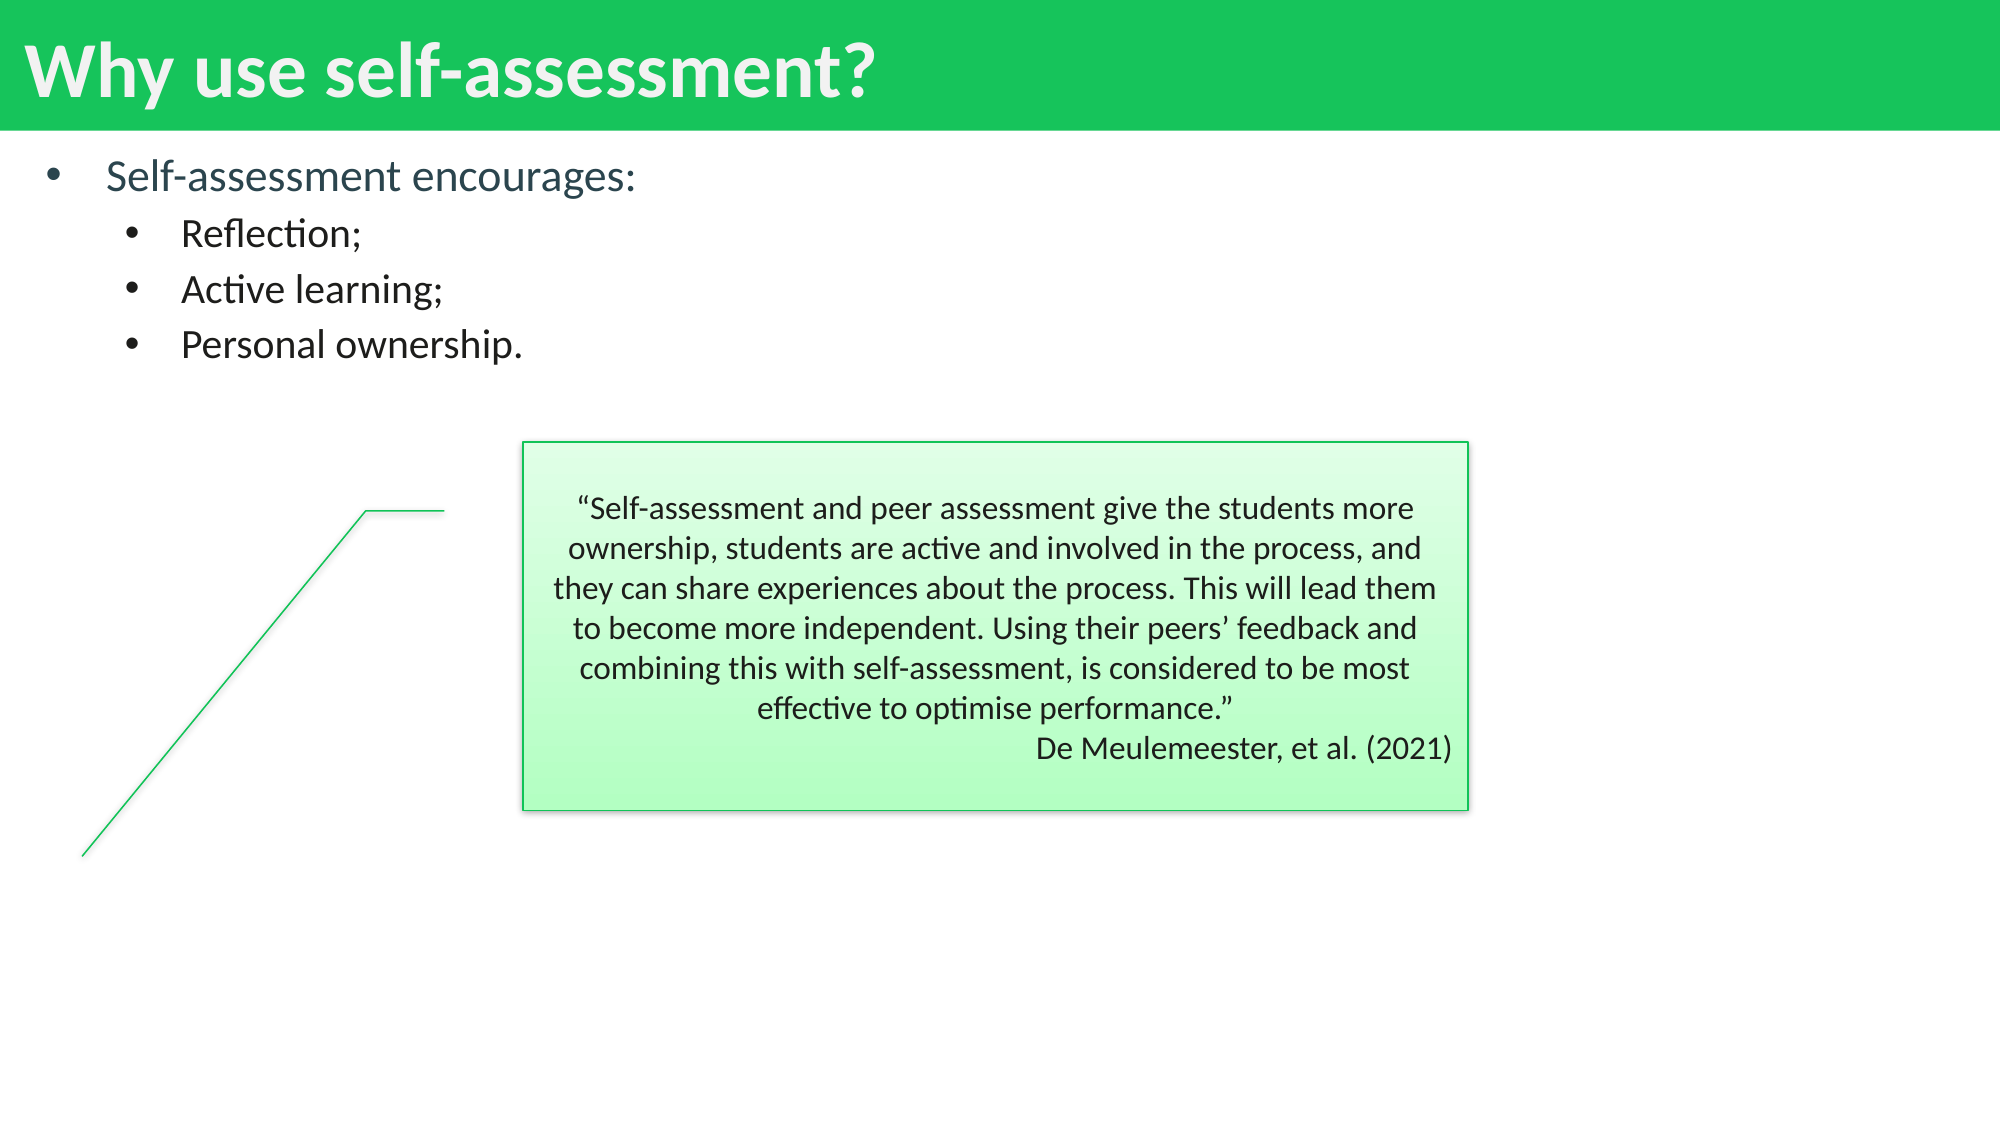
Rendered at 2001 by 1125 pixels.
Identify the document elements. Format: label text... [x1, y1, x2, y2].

title Why use self-assessment? [16, 13, 1976, 131]
list Self-assessment encourages: Reflection; Active learning; Personal ownership. [16, 144, 1976, 1108]
text_box “Self-assessment and peer assessment give the students more ownership, students are active and involved in the process, and they can share experiences about the process. This will lead them to become more independent. Using their peers’ feedback and combining this with self-assessment, is considered to be most effective to optimise performance.” De Meulemeester, et al. (2021) [523, 441, 1469, 811]
